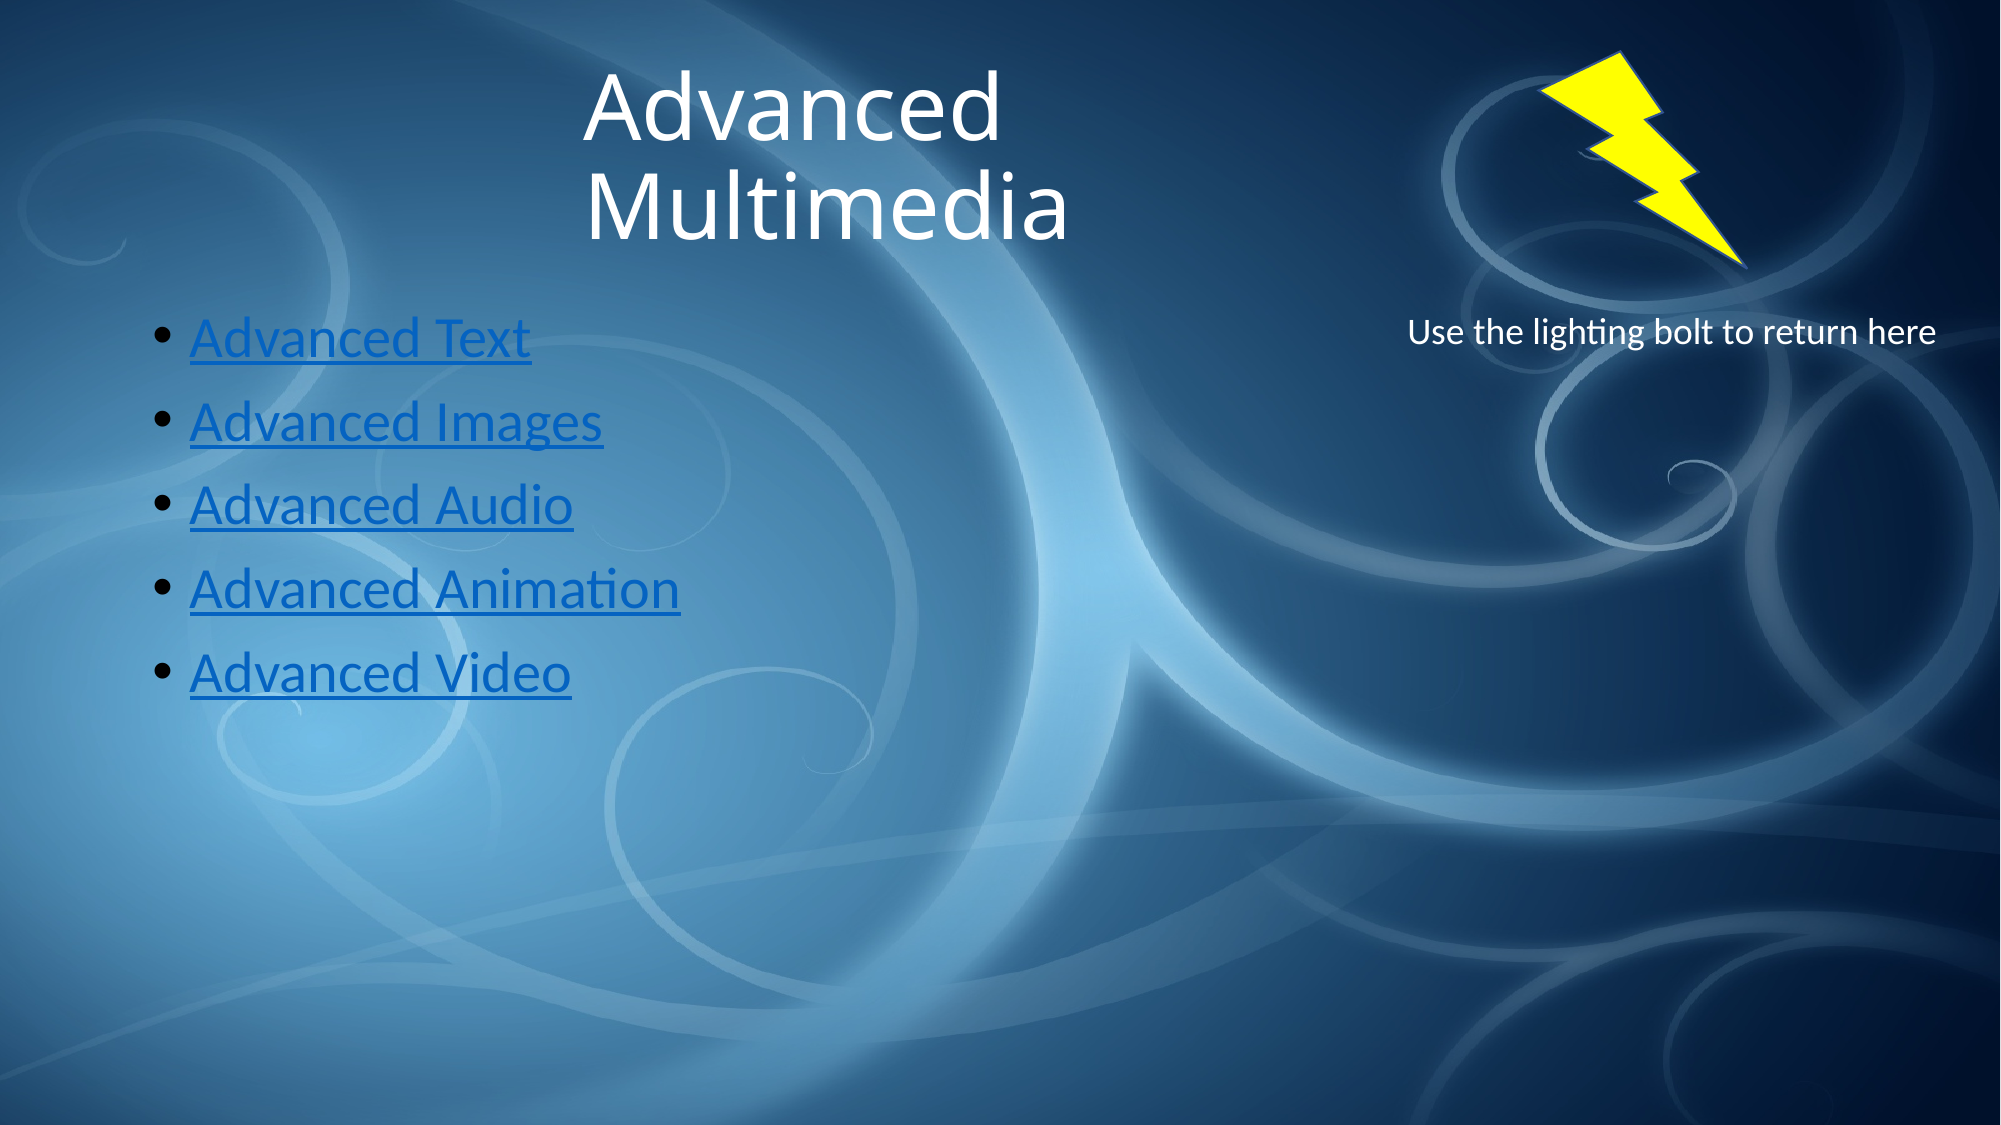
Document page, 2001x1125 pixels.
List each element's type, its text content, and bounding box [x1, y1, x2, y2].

text_box [1536, 49, 1749, 270]
picture [0, 0, 2001, 1125]
list Advanced Text Advanced Images Advanced Audio Advanced Animation Advanced Video [137, 299, 1863, 1014]
text_box Use the lighting bolt to return here [1392, 299, 2000, 405]
title Advanced Multimedia [568, 51, 1511, 269]
